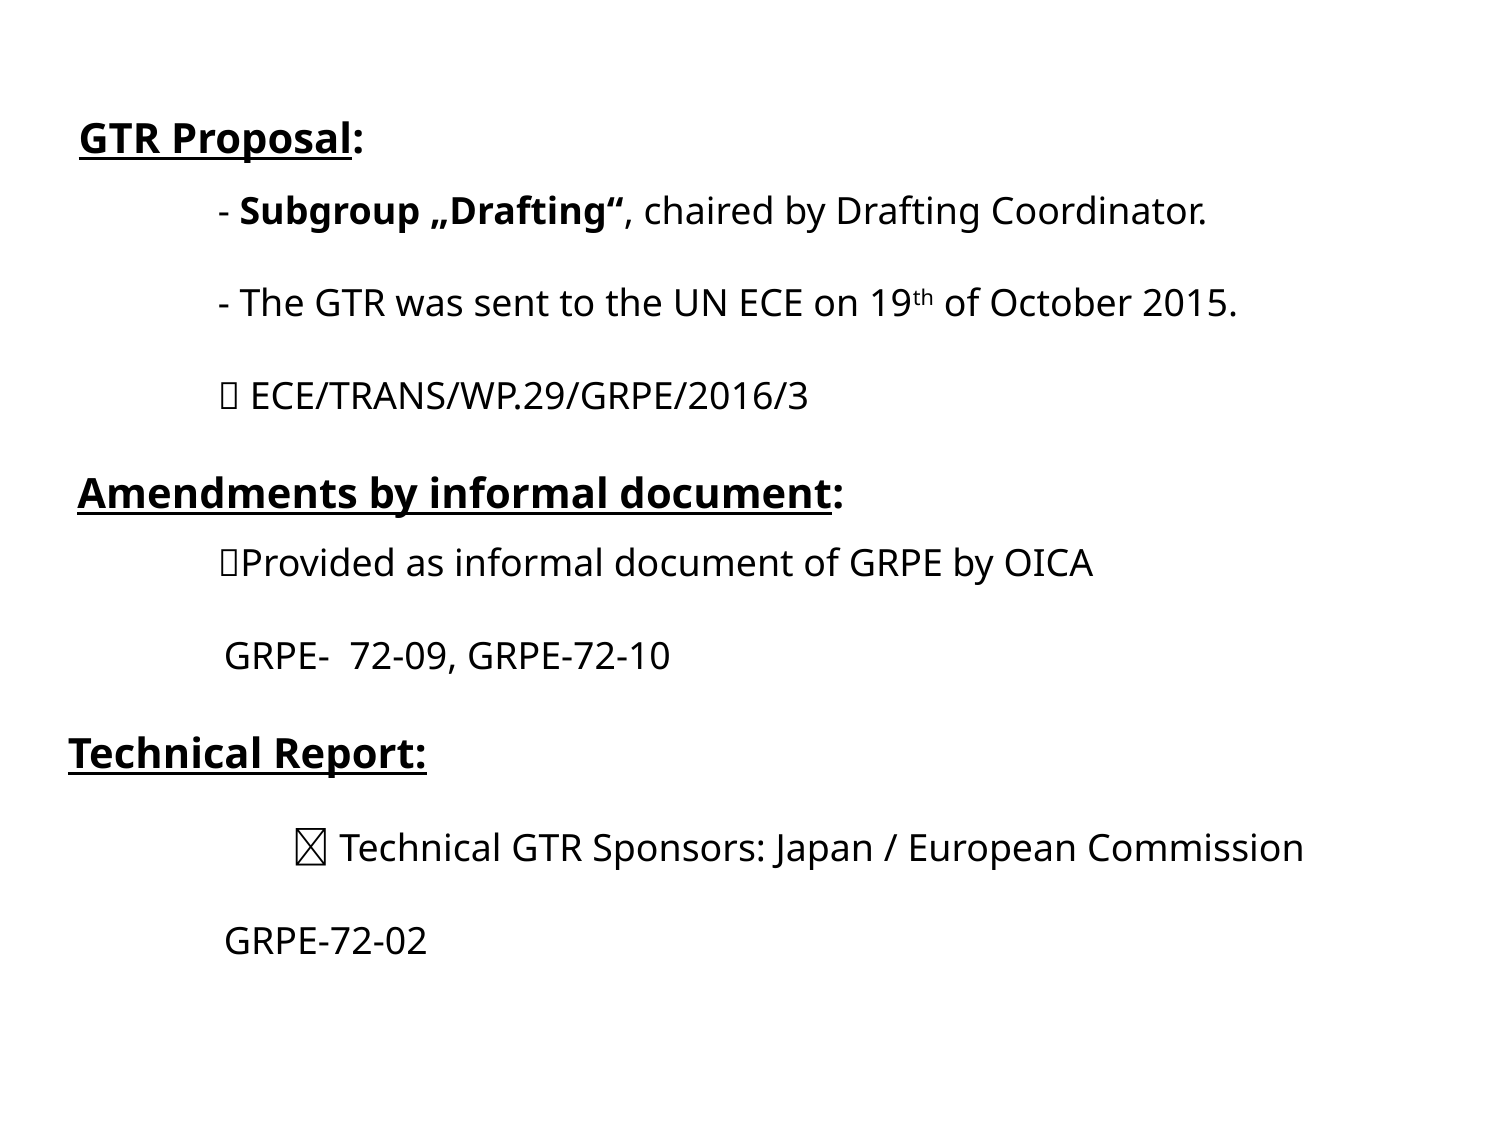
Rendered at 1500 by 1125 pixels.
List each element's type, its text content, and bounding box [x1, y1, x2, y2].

text_box GTR Proposal: - Subgroup „Drafting“, chaired by Drafting Coordinator. - The GTR was sent to the UN ECE on 19th of October 2015.  ECE/TRANS/WP.29/GRPE/2016/3 Amendments by informal document: Provided as informal document of GRPE by OICA GRPE- 72-09, GRPE-72-10 Technical Report: Technical GTR Sponsors: Japan / European Commission GRPE-72-02 [53, 104, 1349, 970]
